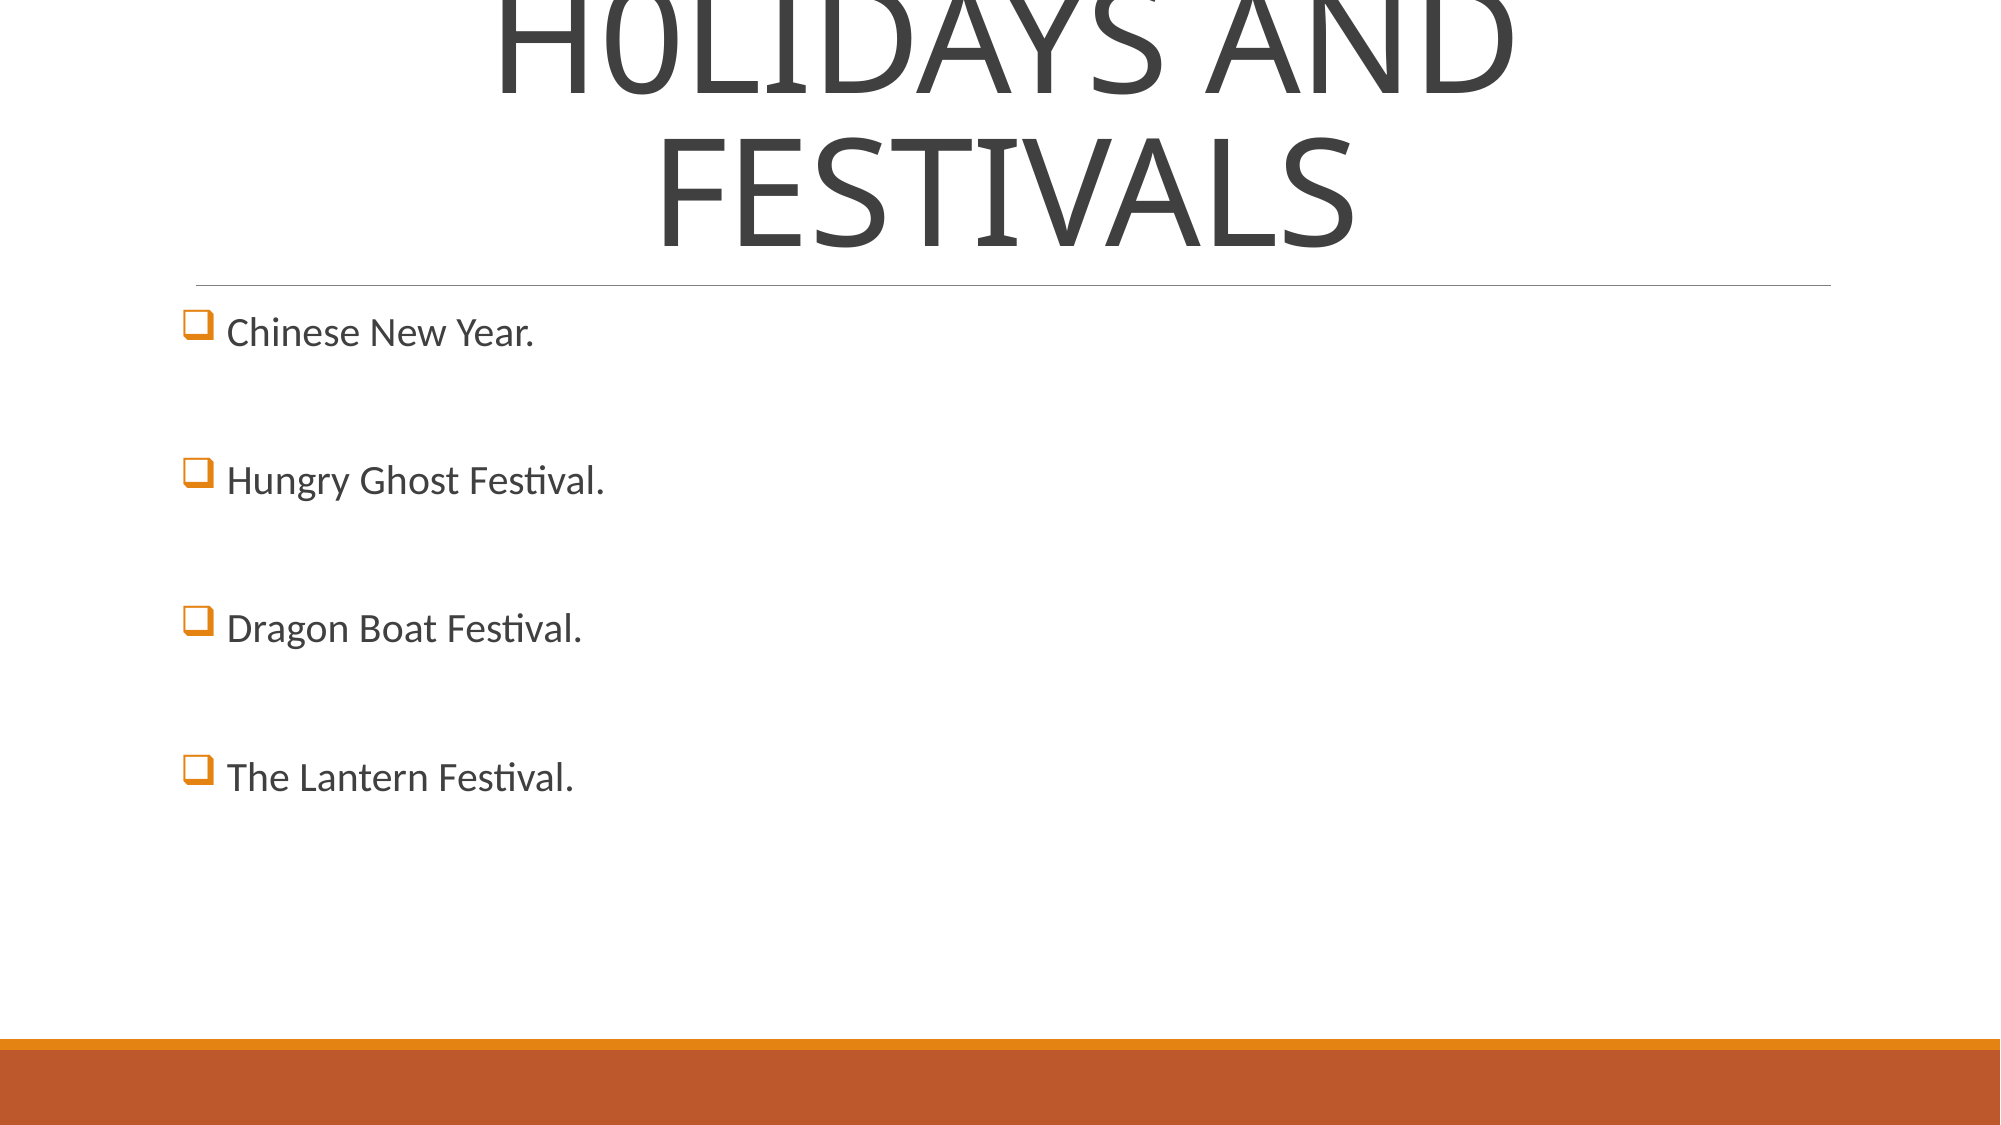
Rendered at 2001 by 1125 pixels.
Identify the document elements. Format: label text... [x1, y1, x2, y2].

title H0LIDAYS AND FESTIVALS [180, 47, 1830, 285]
list Chinese New Year. Hungry Ghost Festival. Dragon Boat Festival. The Lantern Festival. [180, 302, 1830, 963]
